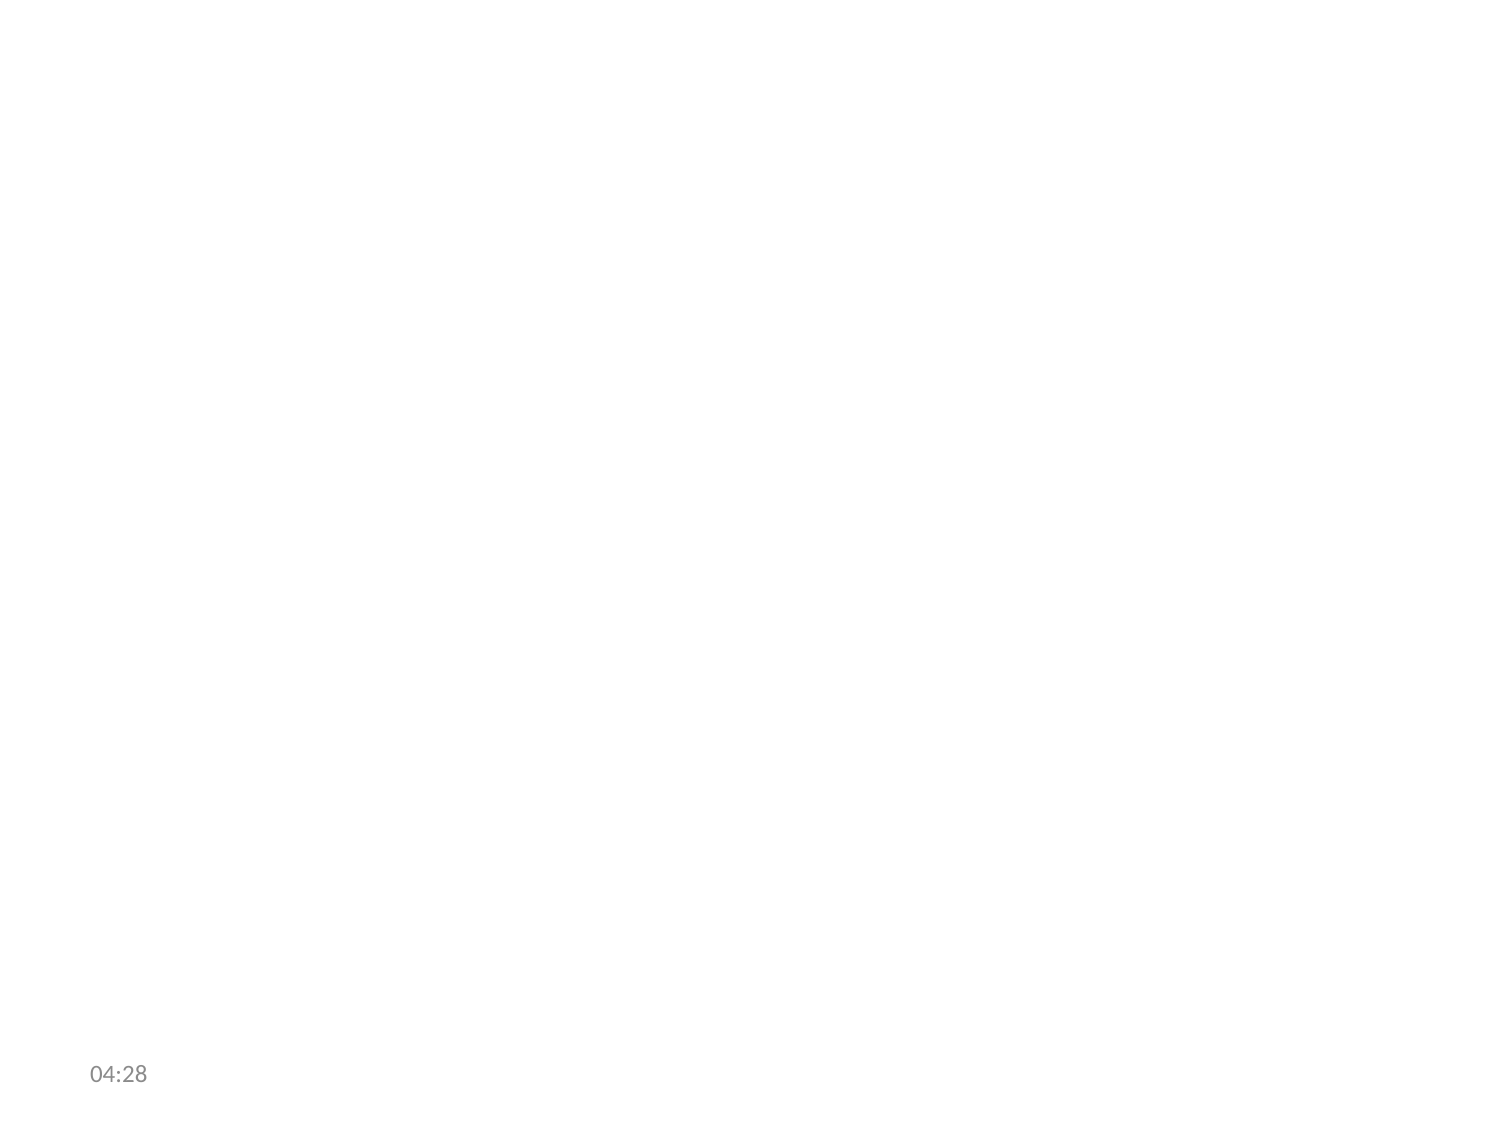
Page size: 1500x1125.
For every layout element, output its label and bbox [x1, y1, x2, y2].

slide_number [75, 1042, 425, 1103]
